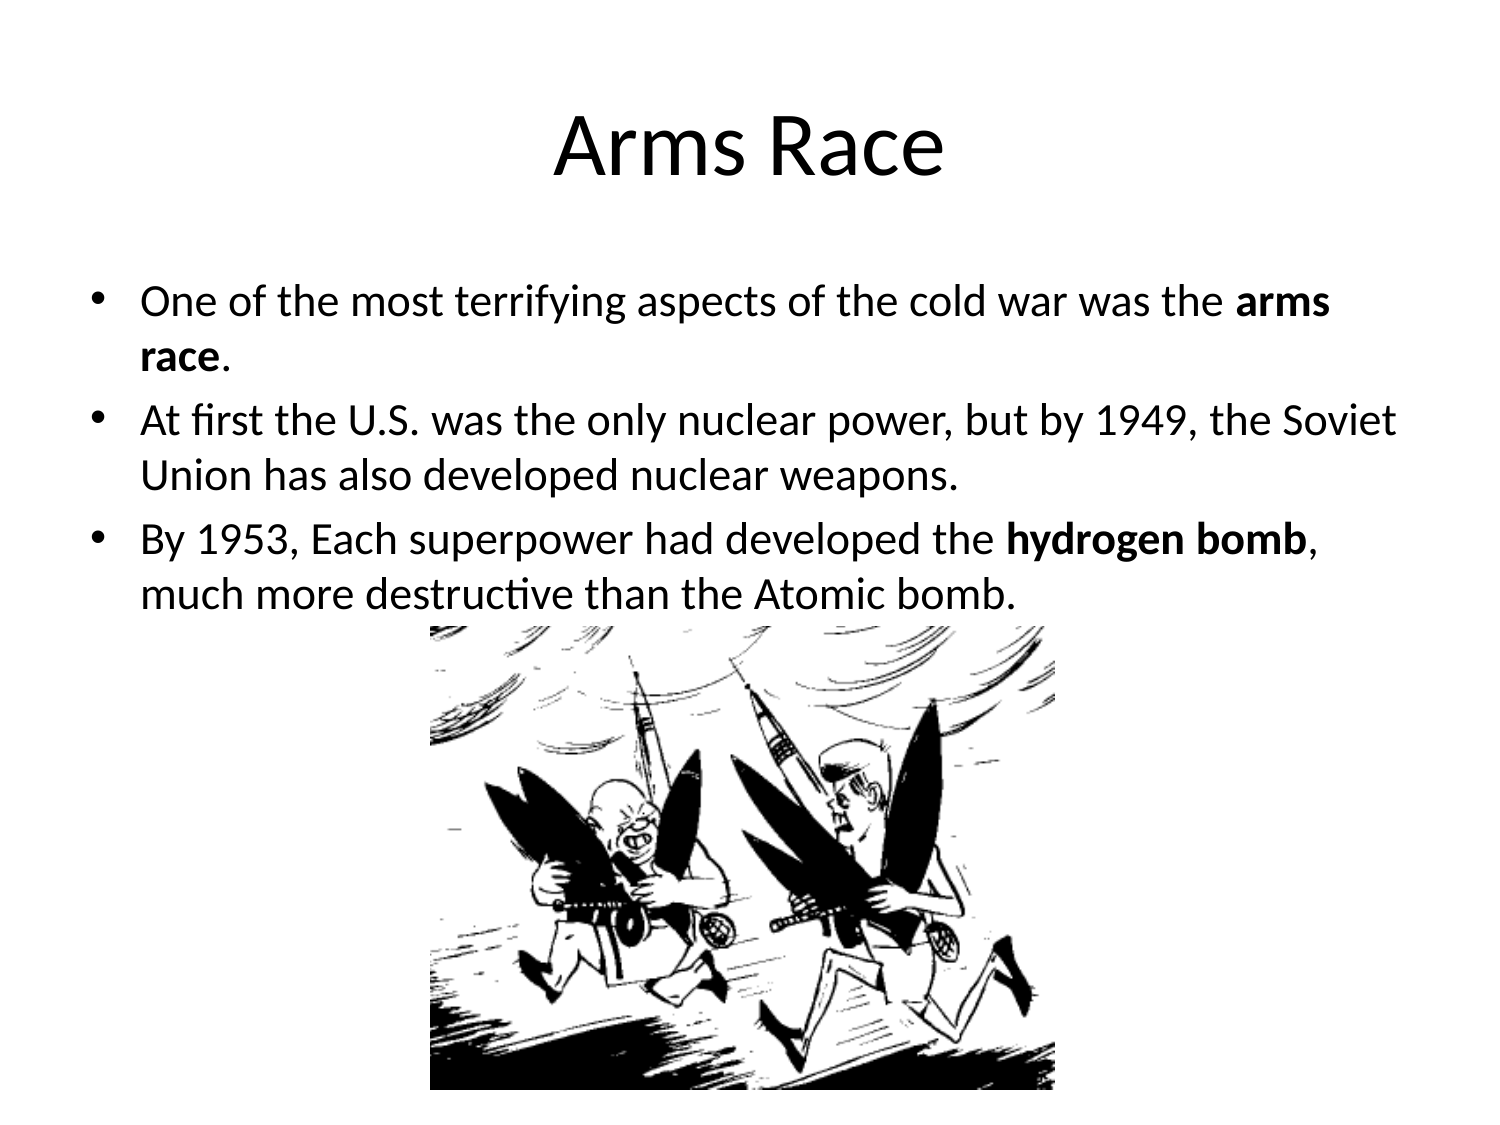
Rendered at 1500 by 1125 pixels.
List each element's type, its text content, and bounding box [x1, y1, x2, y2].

picture [430, 626, 1056, 1090]
title Arms Race [75, 45, 1425, 233]
list One of the most terrifying aspects of the cold war was the arms race. At first the U.S. was the only nuclear power, but by 1949, the Soviet Union has also developed nuclear weapons. By 1953, Each superpower had developed the hydrogen bomb, much more destructive than the Atomic bomb. [75, 262, 1425, 627]
